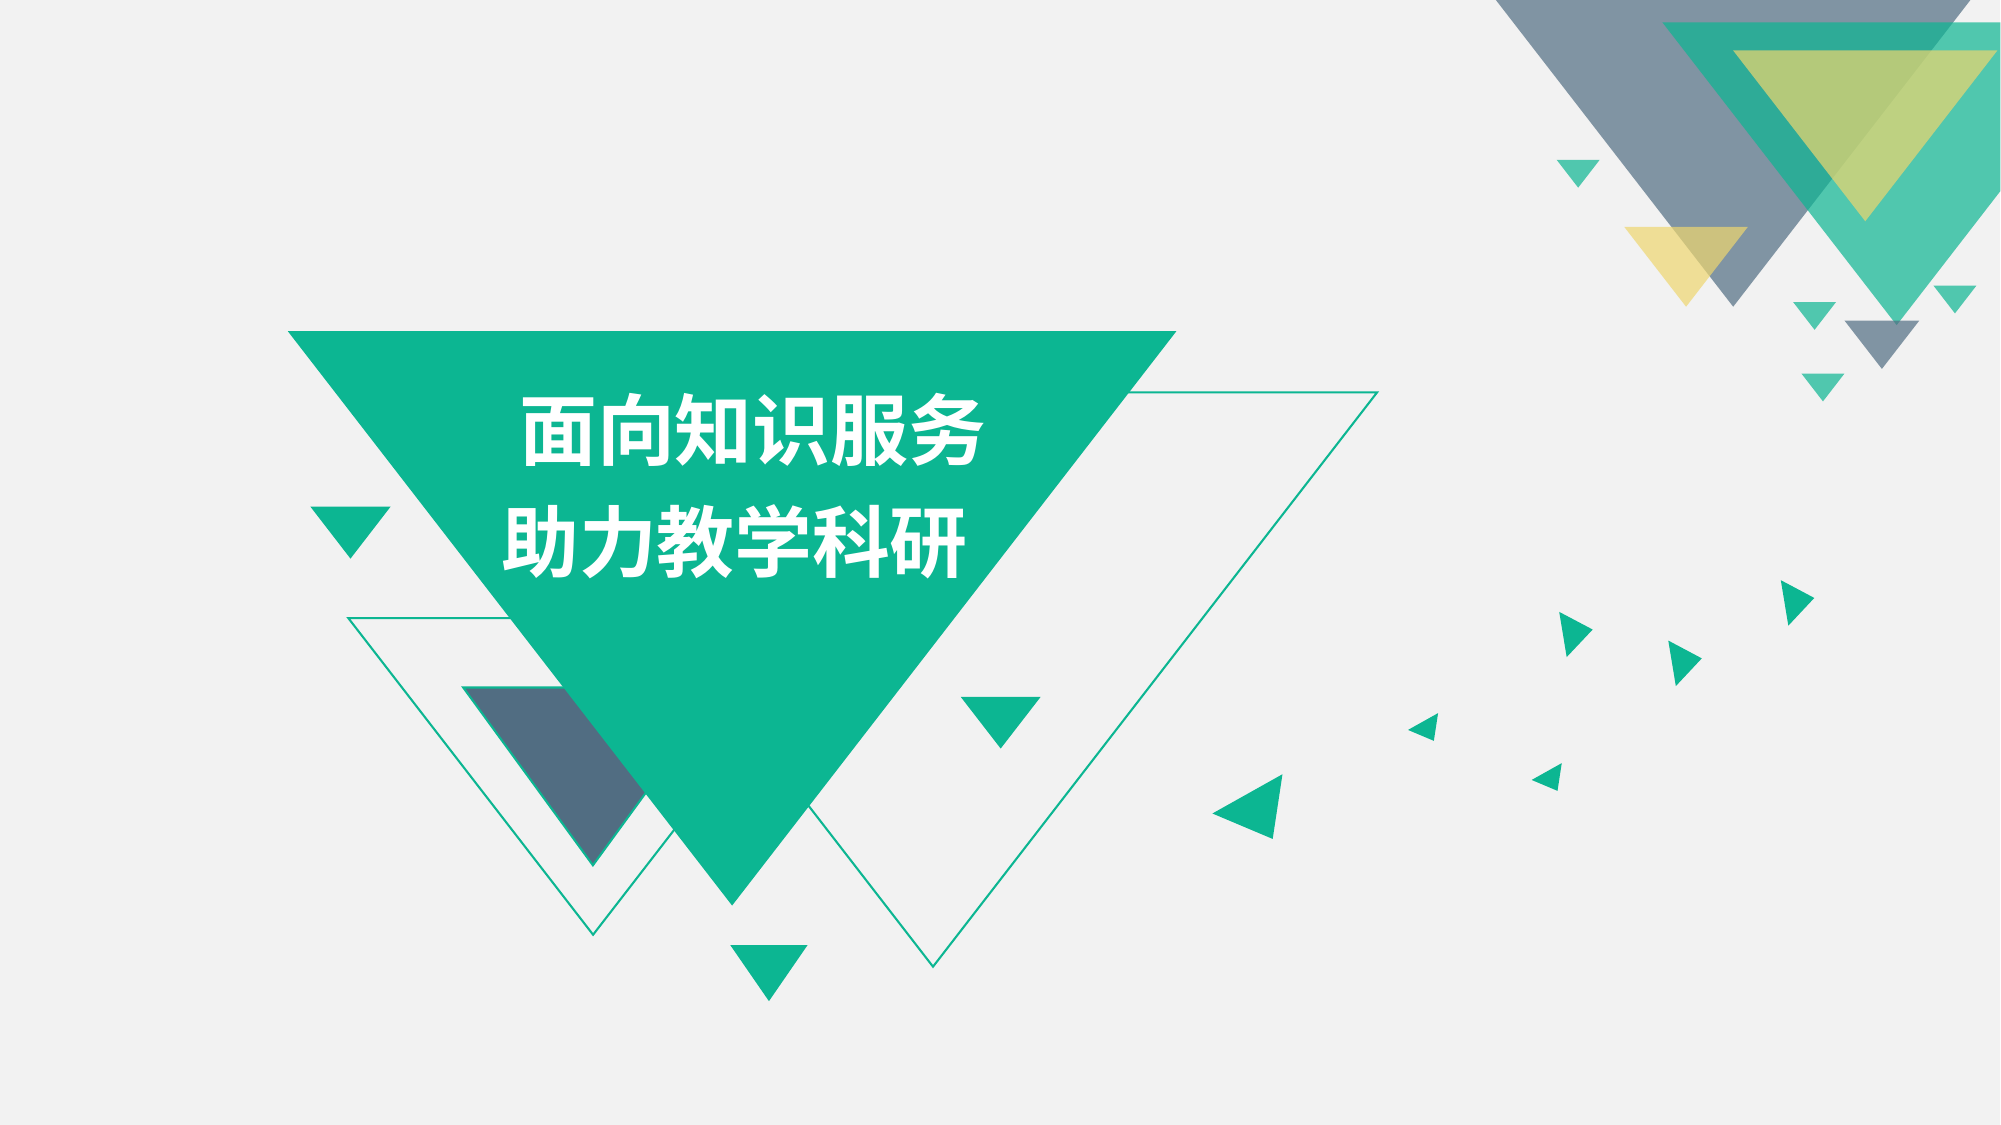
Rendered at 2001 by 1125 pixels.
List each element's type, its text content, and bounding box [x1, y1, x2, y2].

title 面向知识服务 助力教学科研 [455, 340, 1015, 609]
